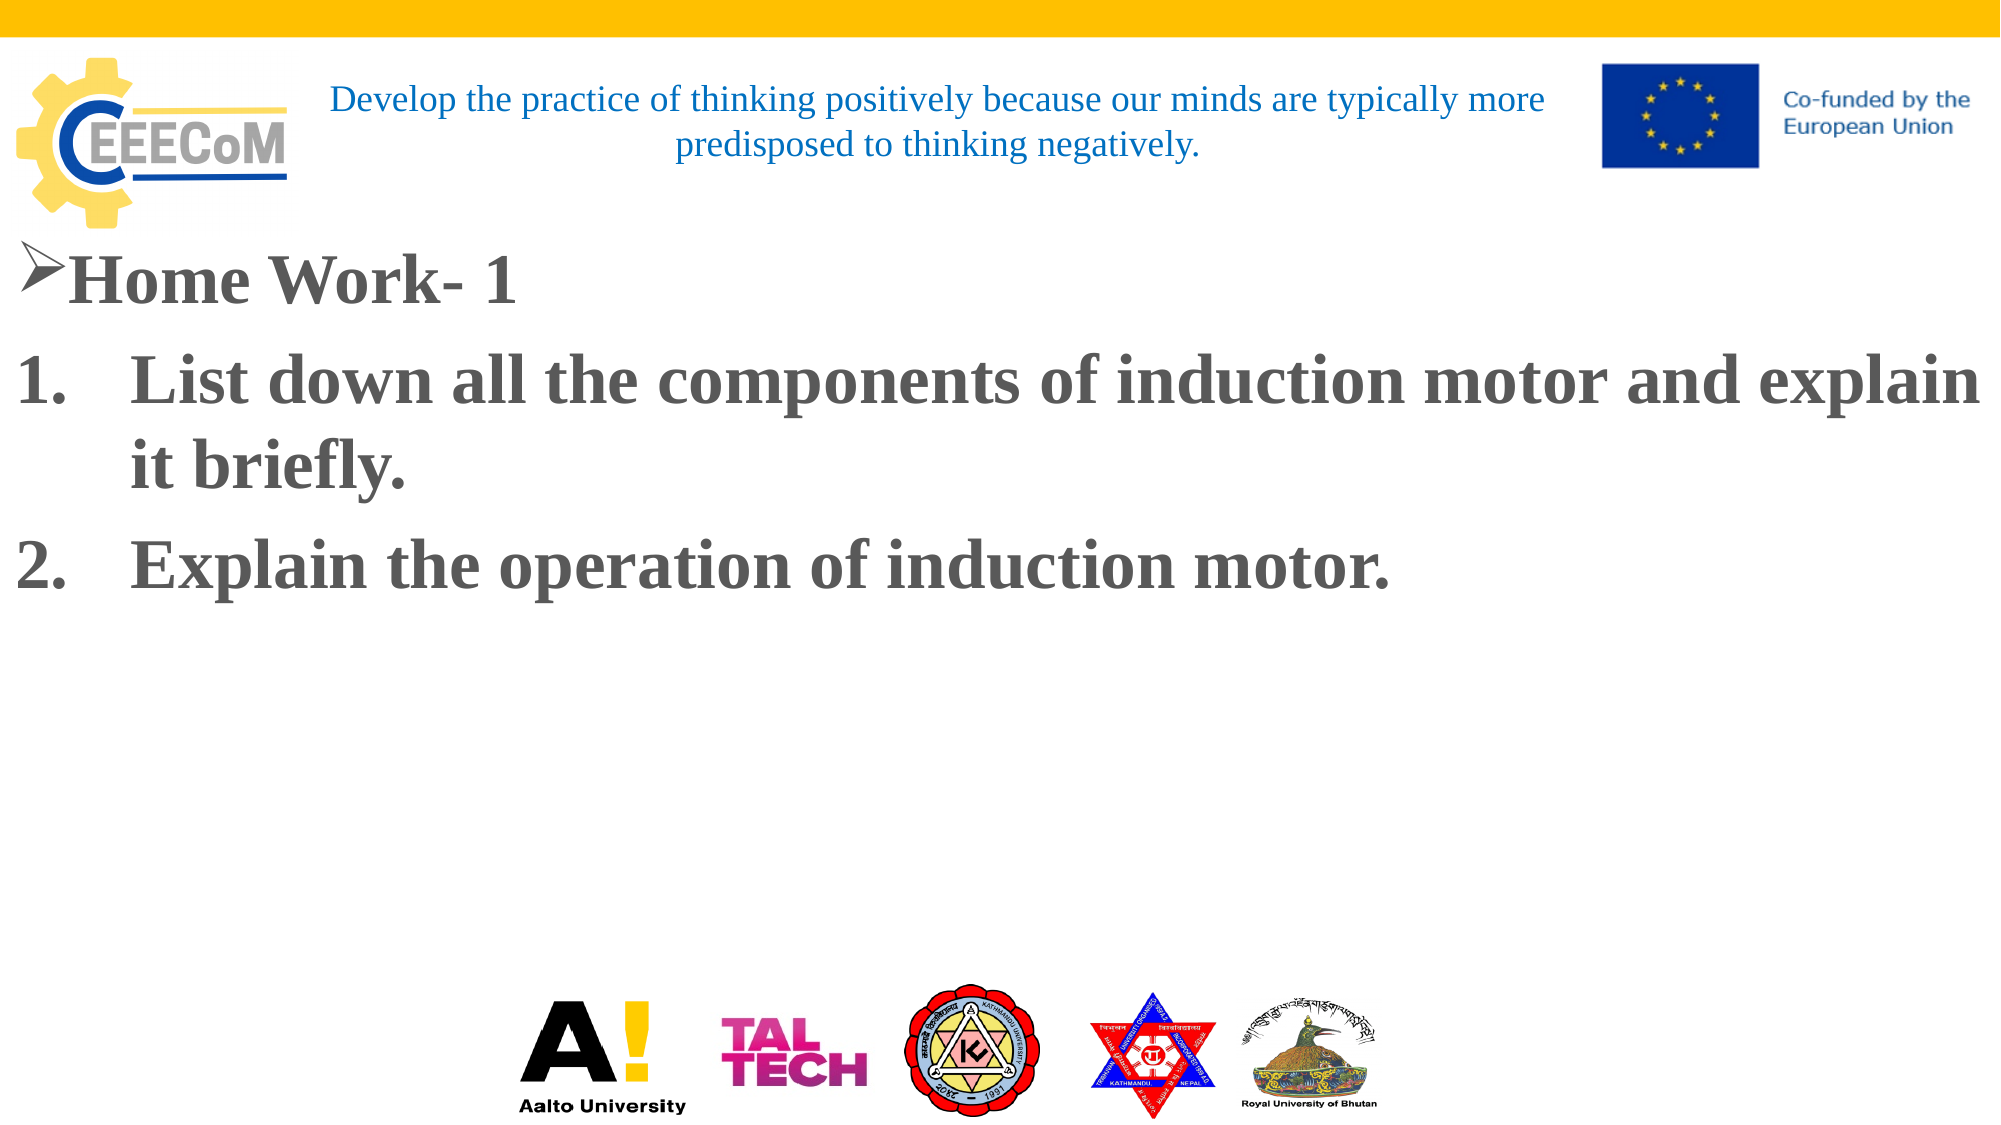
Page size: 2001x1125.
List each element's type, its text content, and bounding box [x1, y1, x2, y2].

picture [11, 50, 299, 224]
title Develop the practice of thinking positively because our minds are typically more predisposed to thinking negatively. [312, 37, 1565, 201]
picture [1595, 46, 2000, 181]
picture [512, 984, 1382, 1125]
list Home Work- 1 List down all the components of induction motor and explain it briefly. Explain the operation of induction motor. [0, 224, 2000, 975]
